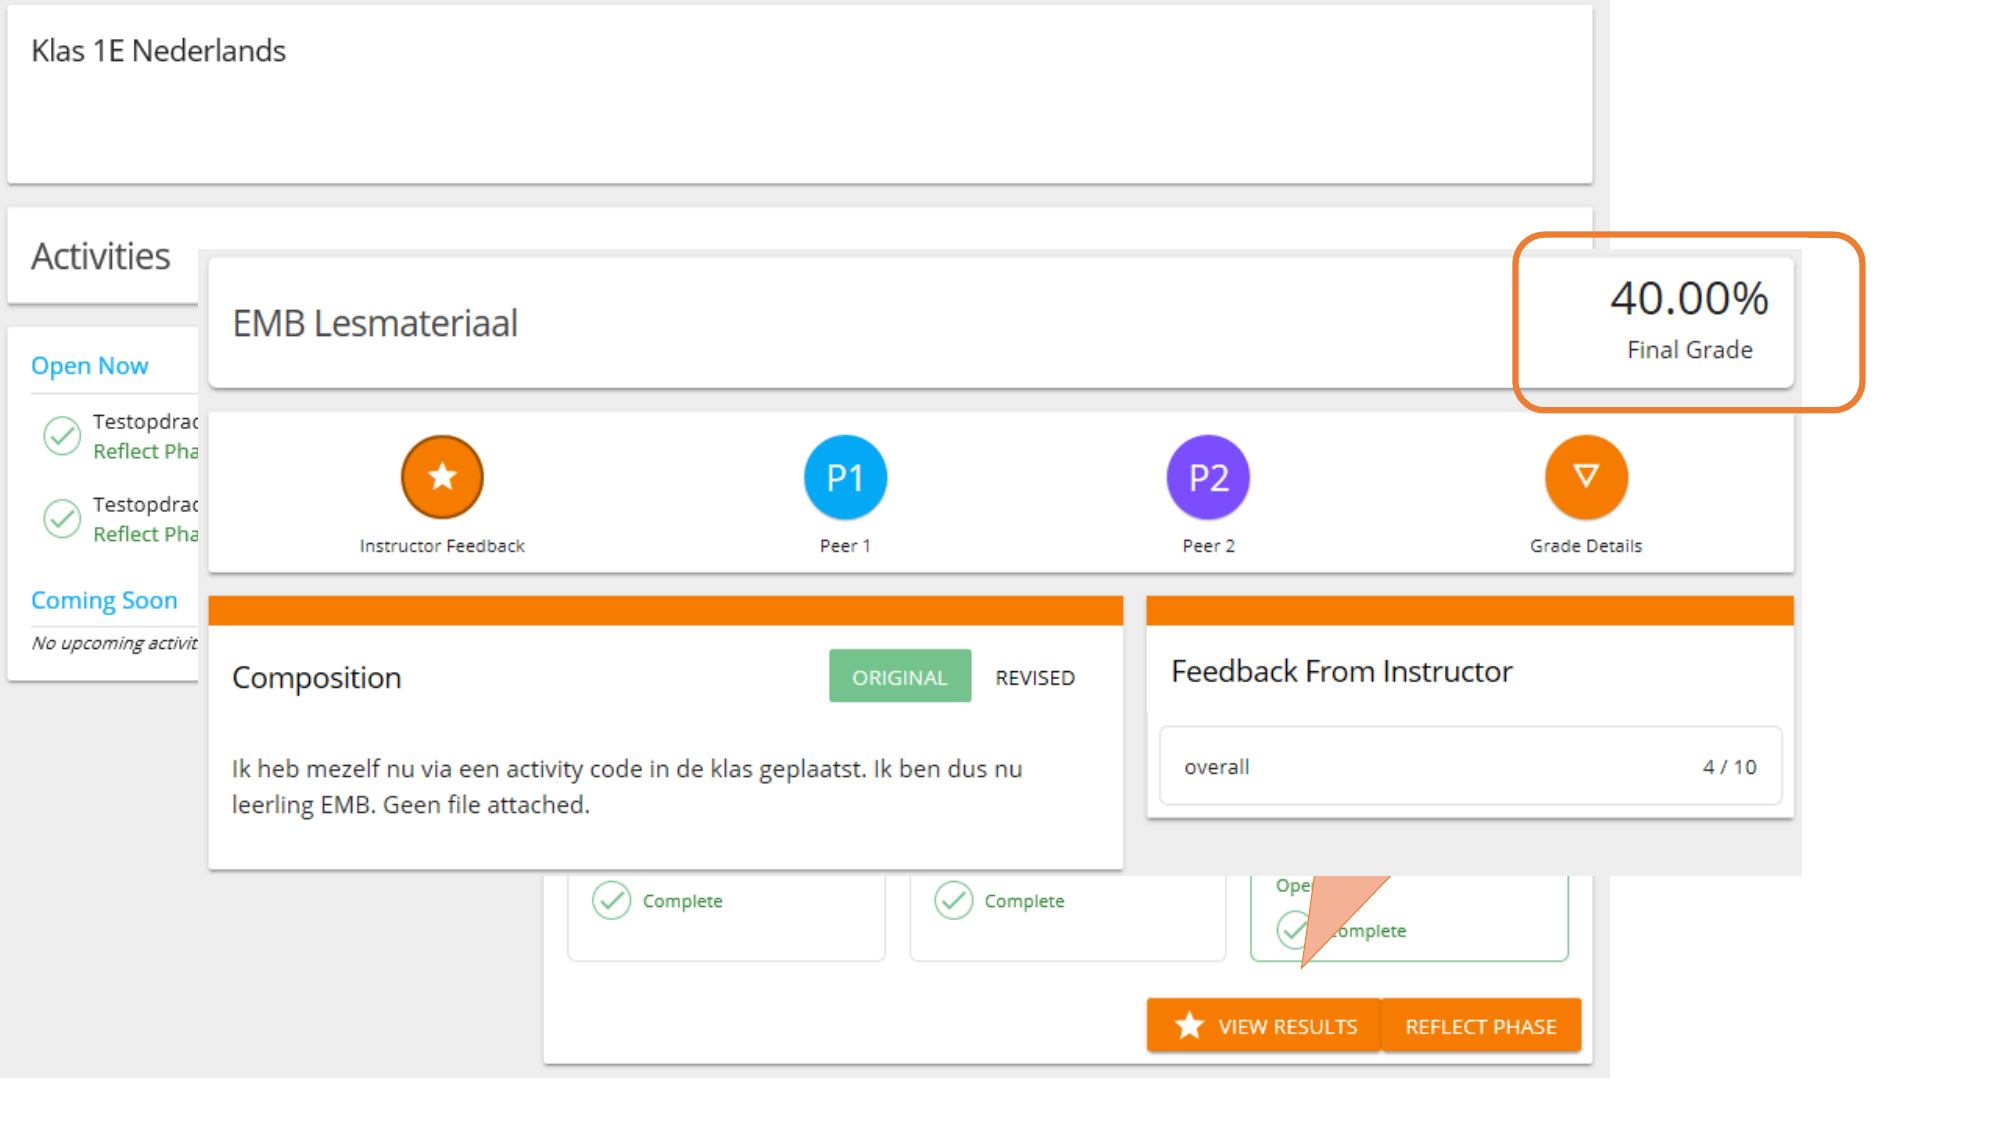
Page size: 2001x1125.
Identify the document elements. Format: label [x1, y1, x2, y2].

text_box [1610, 233, 1864, 412]
picture [0, 0, 1802, 1079]
